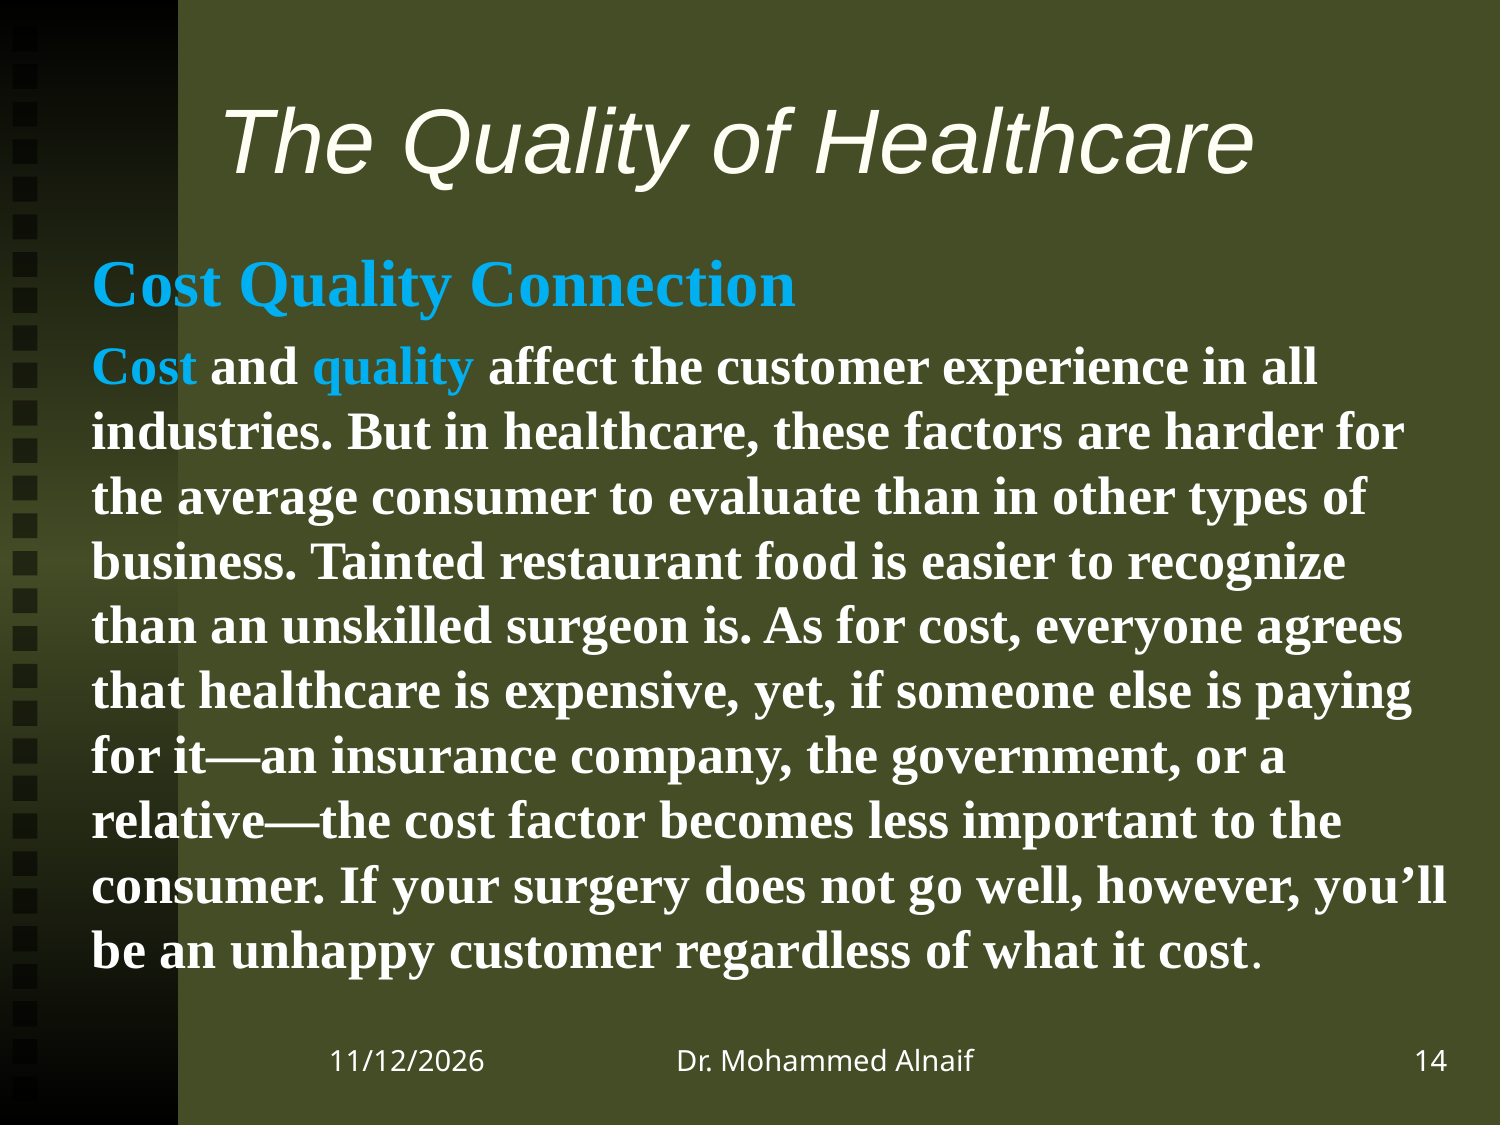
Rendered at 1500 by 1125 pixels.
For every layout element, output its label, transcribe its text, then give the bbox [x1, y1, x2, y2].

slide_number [187, 1024, 501, 1101]
slide_number 14 [1149, 1024, 1463, 1101]
footer Dr. Mohammed Alnaif [587, 1024, 1063, 1101]
subtitle Cost Quality Connection Cost and quality affect the customer experience in all industries. But in healthcare, these factors are harder for the average consumer to evaluate than in other types of business. Tainted restaurant food is easier to recognize than an unskilled surgeon is. As for cost, everyone agrees that healthcare is expensive, yet, if someone else is paying for it—an insurance company, the government, or a relative—the cost factor becomes less important to the consumer. If your surgery does not go well, however, you’ll be an unhappy customer regardless of what it cost. [76, 231, 1471, 1024]
title The Quality of Healthcare [100, 42, 1376, 231]
